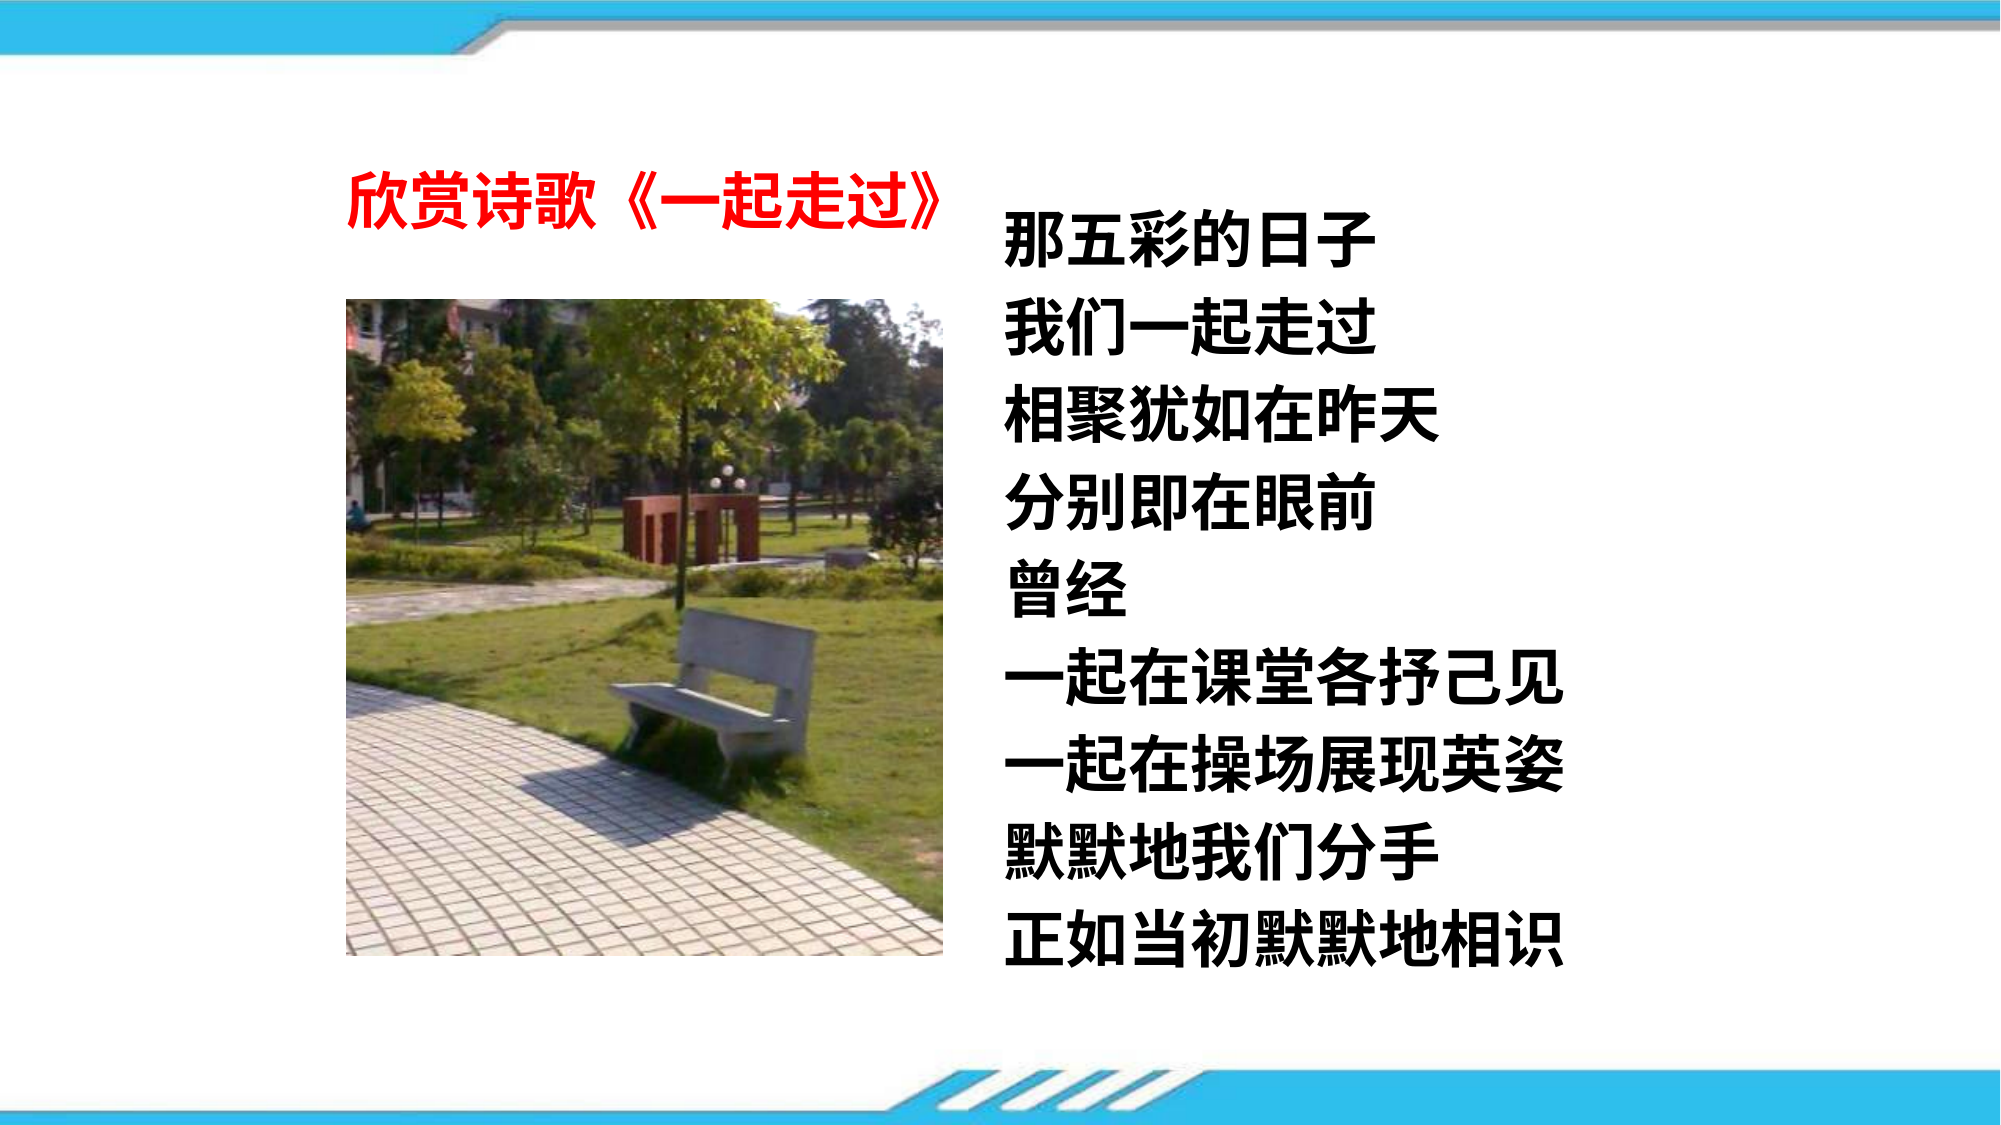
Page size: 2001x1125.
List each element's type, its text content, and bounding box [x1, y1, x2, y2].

text_box 欣赏诗歌《一起走过》 [332, 154, 987, 245]
text_box 那五彩的日子 我们一起走过 相聚犹如在昨天 分别即在眼前 曾经 一起在课堂各抒己见 一起在操场展现英姿 默默地我们分手 正如当初默默地相识 [988, 192, 1629, 983]
picture [0, 0, 2001, 1125]
